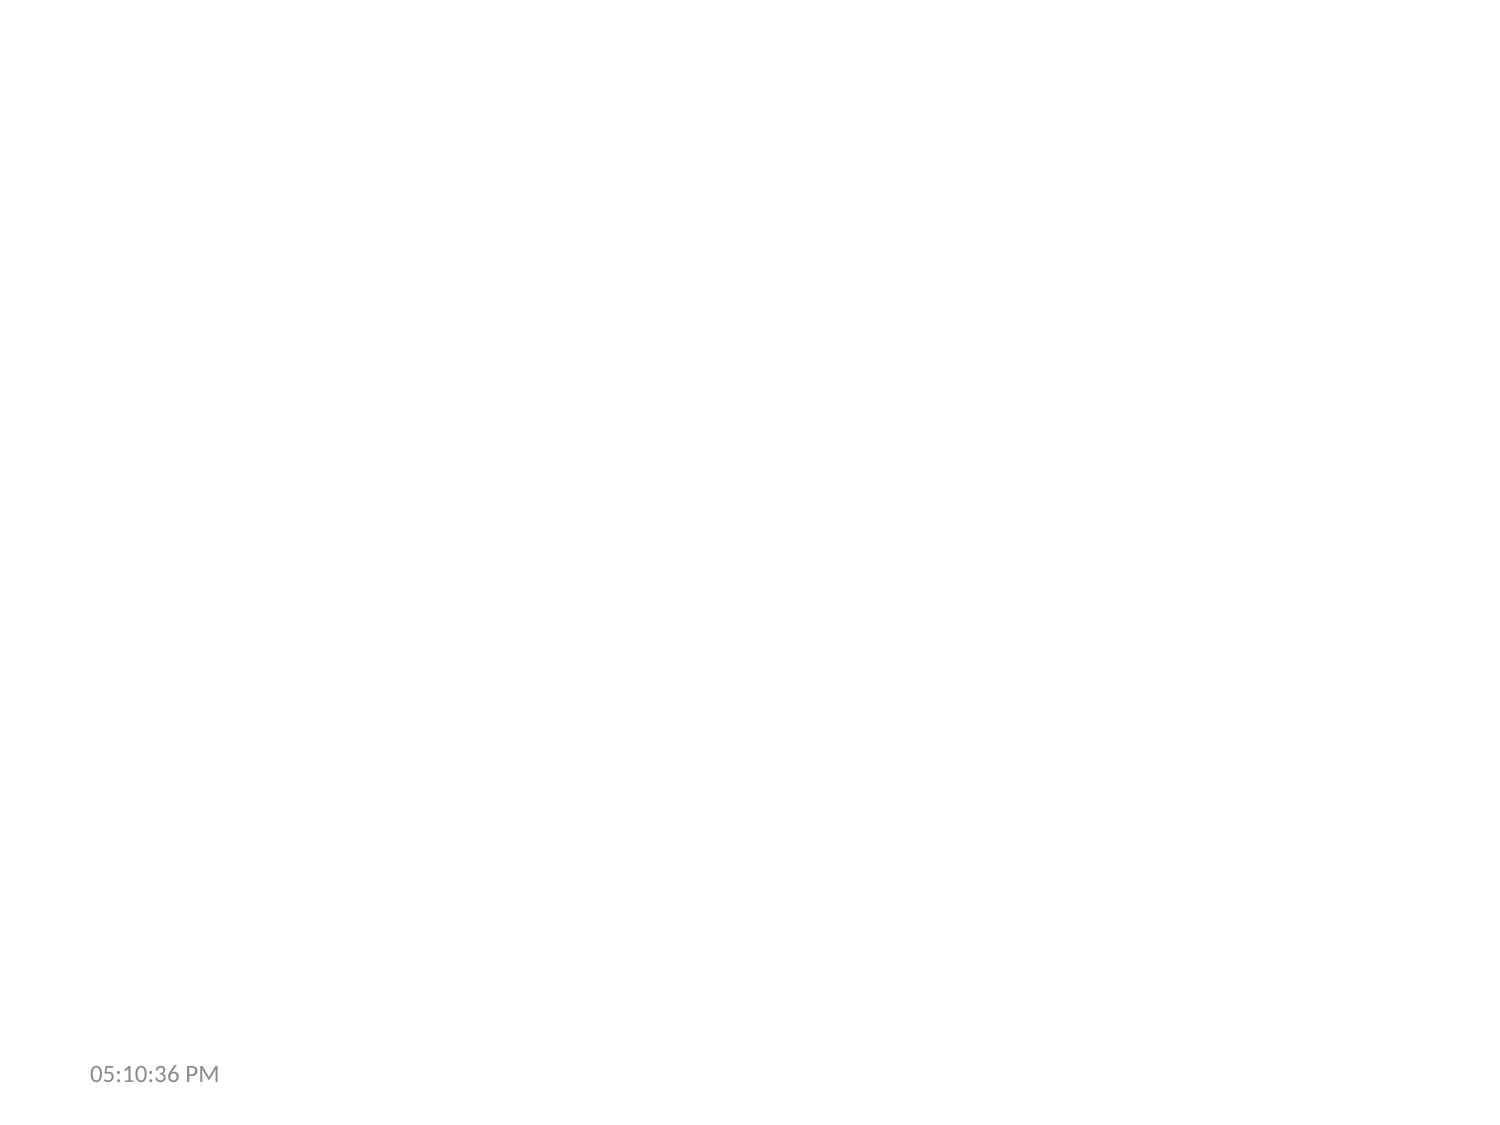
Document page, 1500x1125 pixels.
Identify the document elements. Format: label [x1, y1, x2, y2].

slide_number [75, 1042, 425, 1103]
